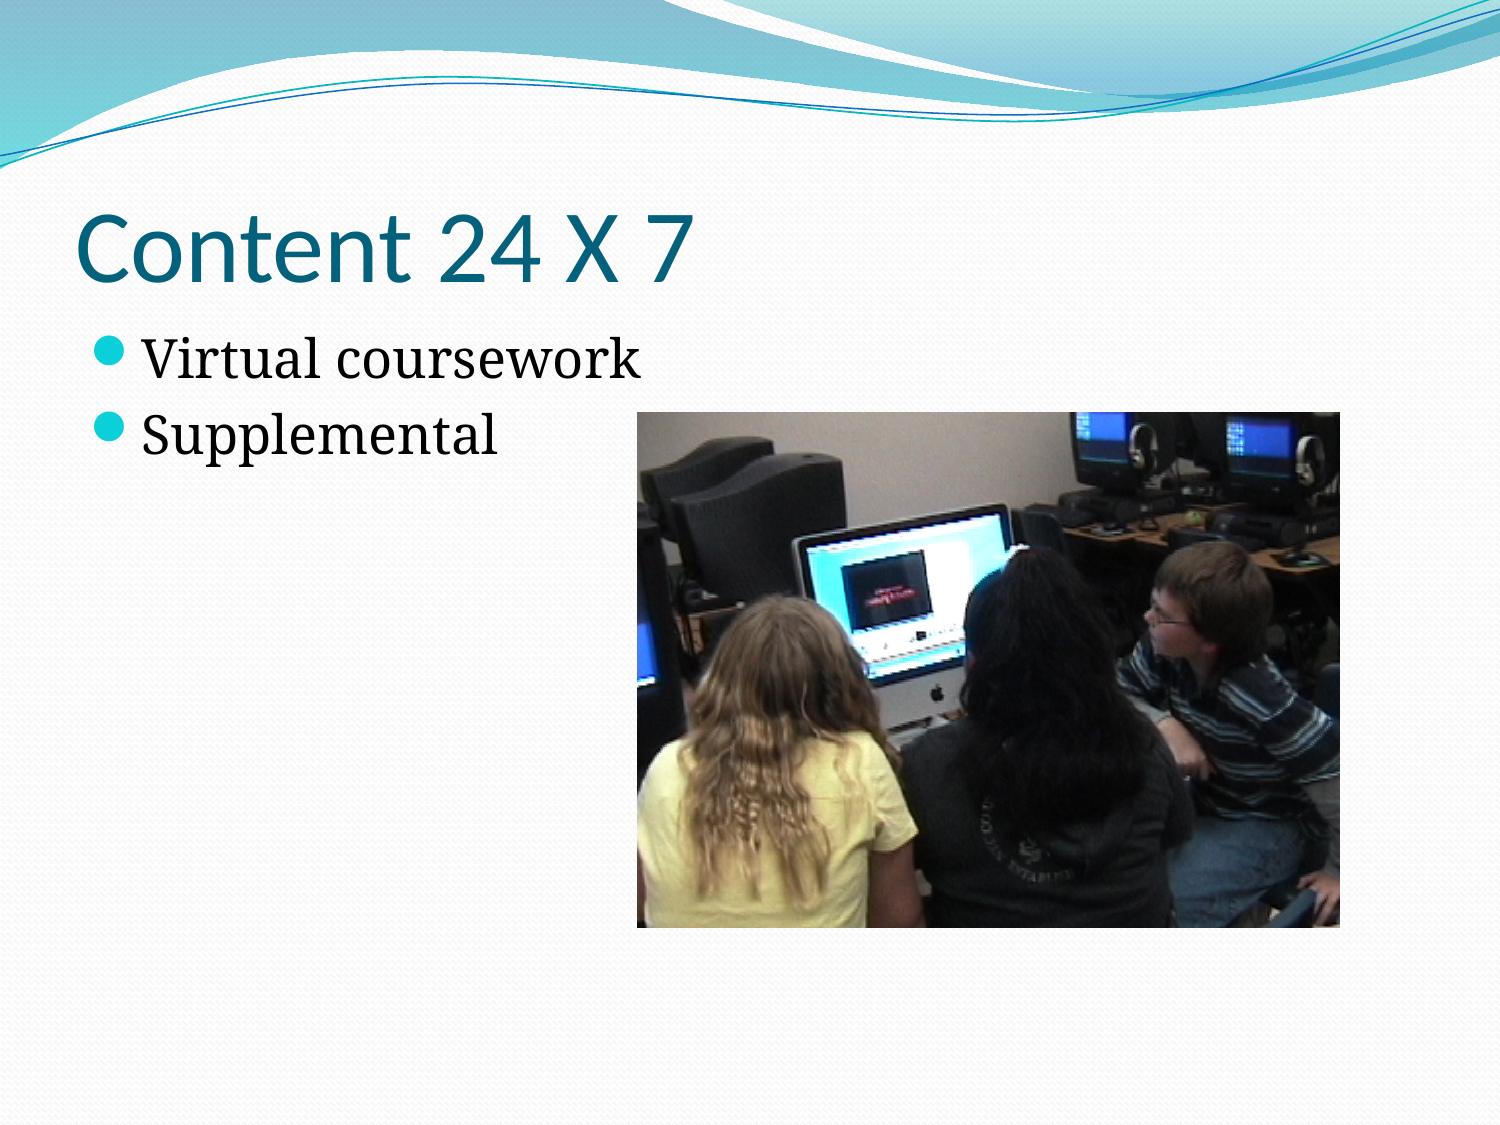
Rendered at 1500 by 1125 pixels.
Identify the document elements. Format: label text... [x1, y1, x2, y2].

title Content 24 X 7 [75, 115, 1425, 303]
picture [637, 412, 1340, 928]
list Virtual coursework Supplemental [75, 317, 1425, 1038]
